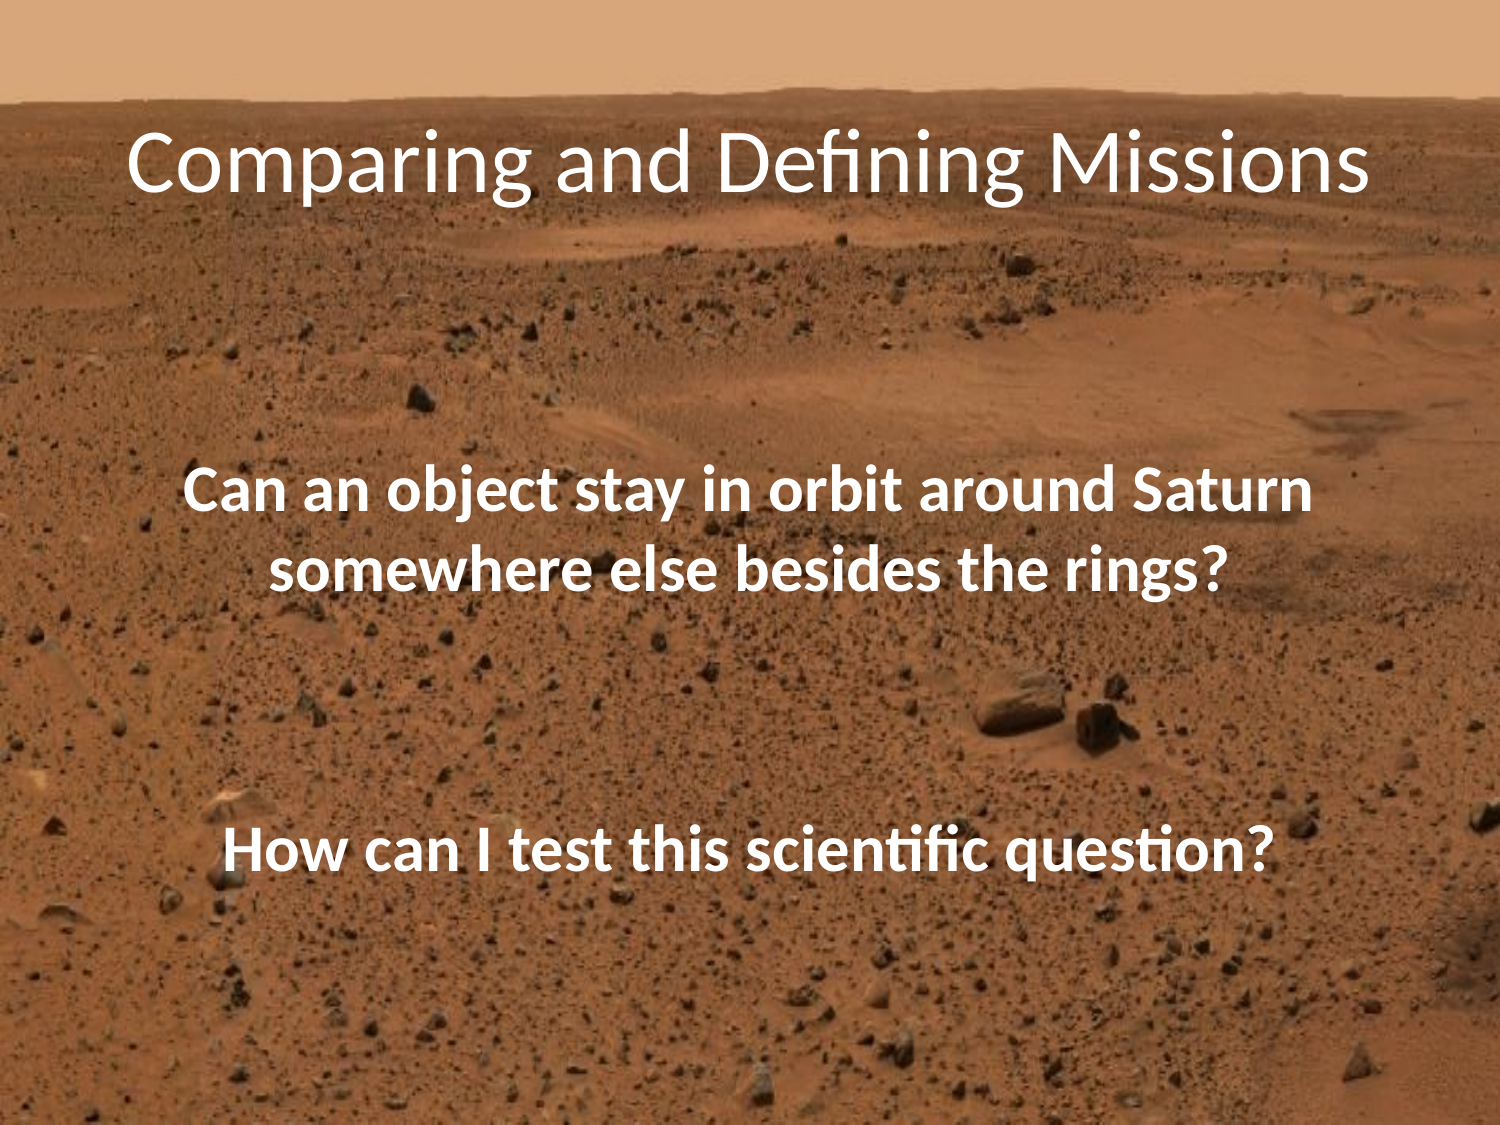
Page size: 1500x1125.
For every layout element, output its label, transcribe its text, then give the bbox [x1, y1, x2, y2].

list Can an object stay in orbit around Saturn somewhere else besides the rings? How can I test this scientific question? [75, 437, 1425, 1005]
picture [0, 0, 1500, 1125]
title Comparing and Defining Missions [75, 75, 1425, 238]
